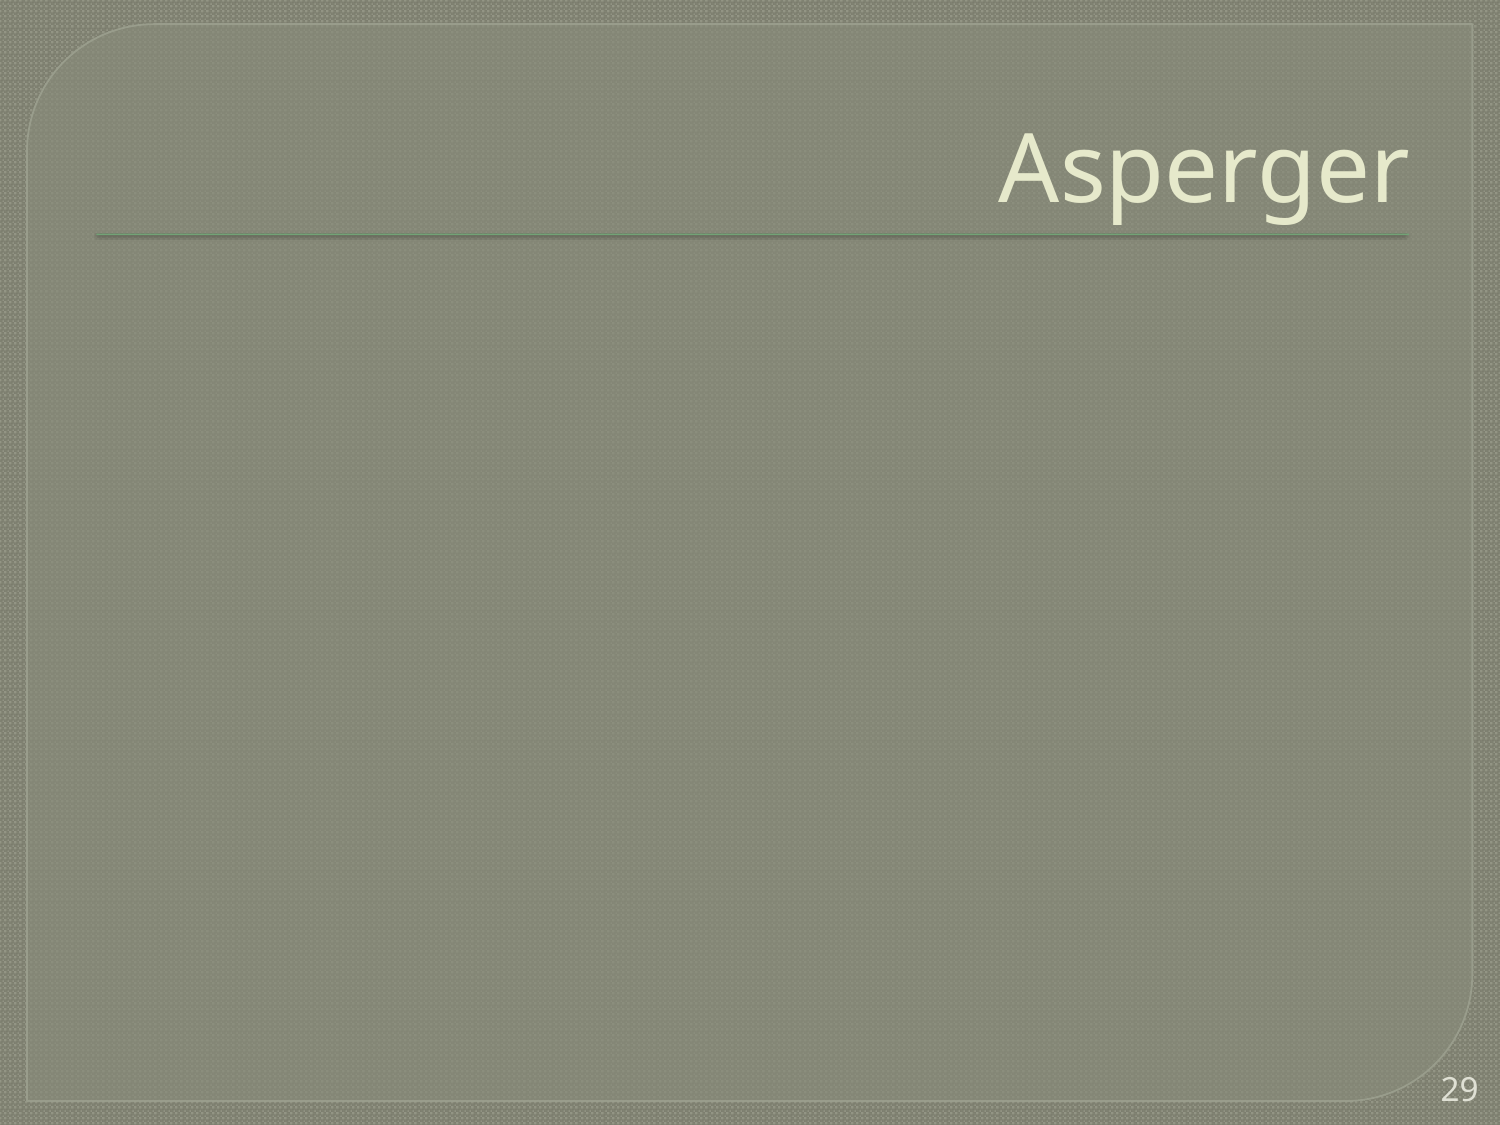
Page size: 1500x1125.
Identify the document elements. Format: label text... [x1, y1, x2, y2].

title Asperger [75, 41, 1425, 230]
slide_number 29 [1417, 1068, 1494, 1114]
